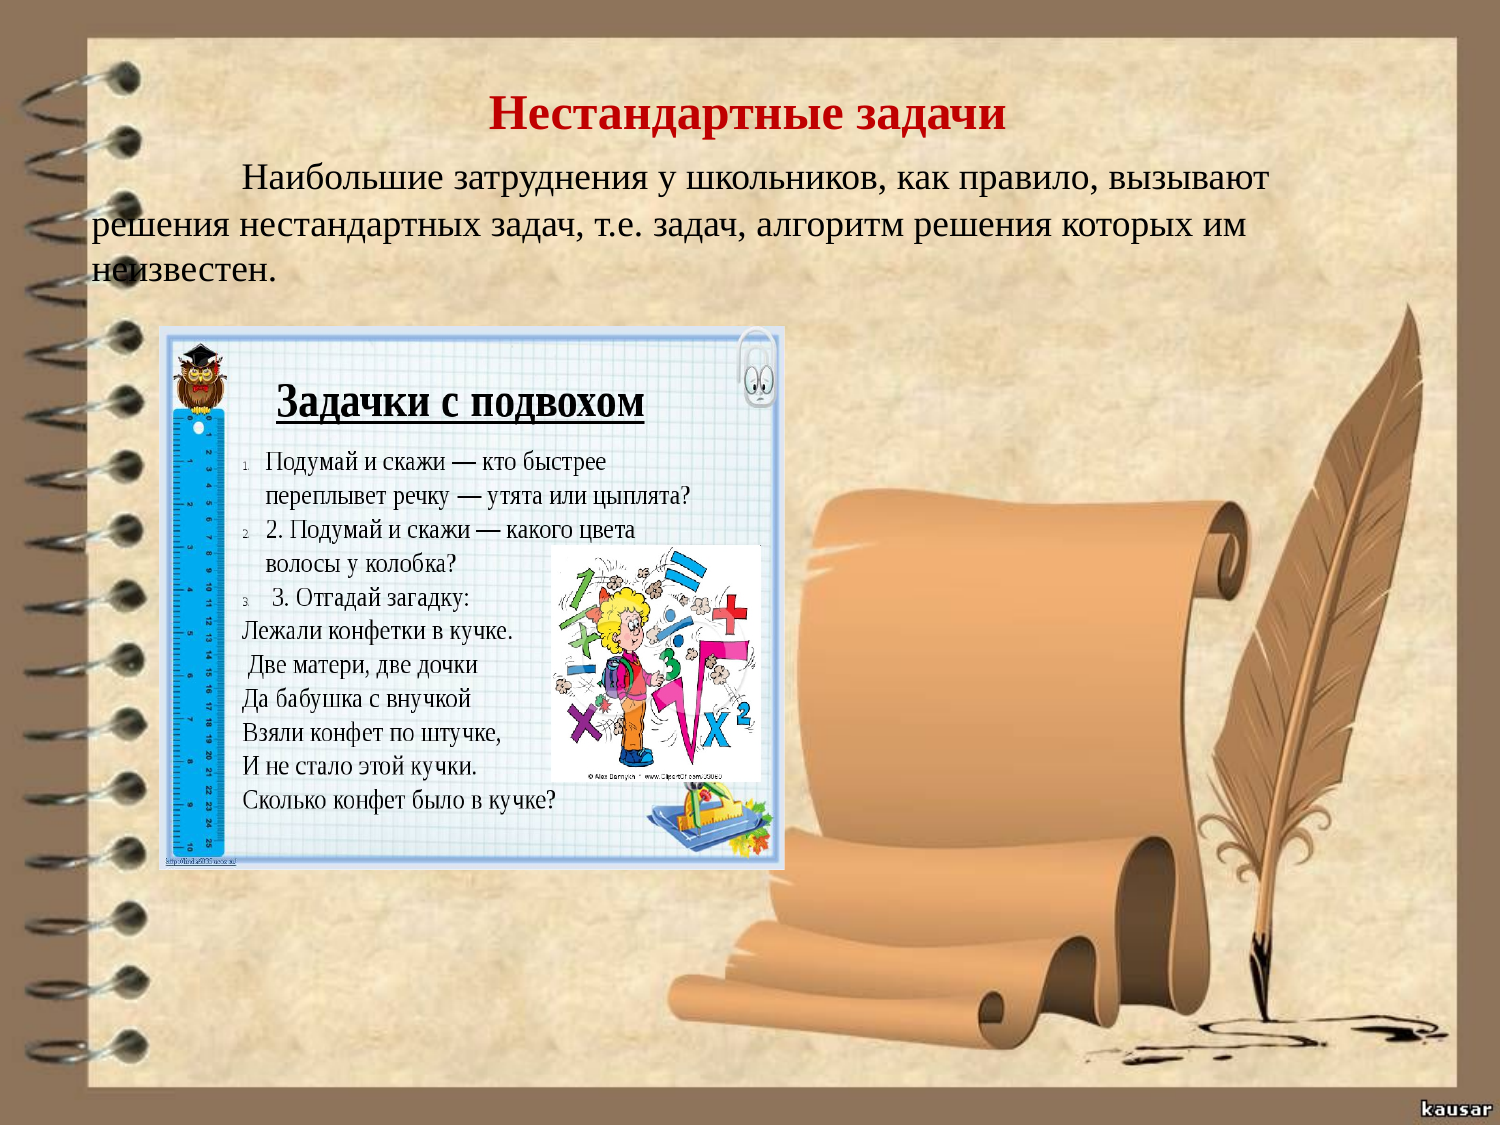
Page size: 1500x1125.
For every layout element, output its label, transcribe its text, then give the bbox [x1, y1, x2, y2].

picture [0, 1, 1500, 1125]
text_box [162, 329, 784, 869]
text_box Нестандартные задачи Наибольшие затруднения у школьников, как правило, вызывают решения нестандартных задач, т.е. задач, алгоритм решения которых им неизвестен. [76, 71, 1412, 342]
